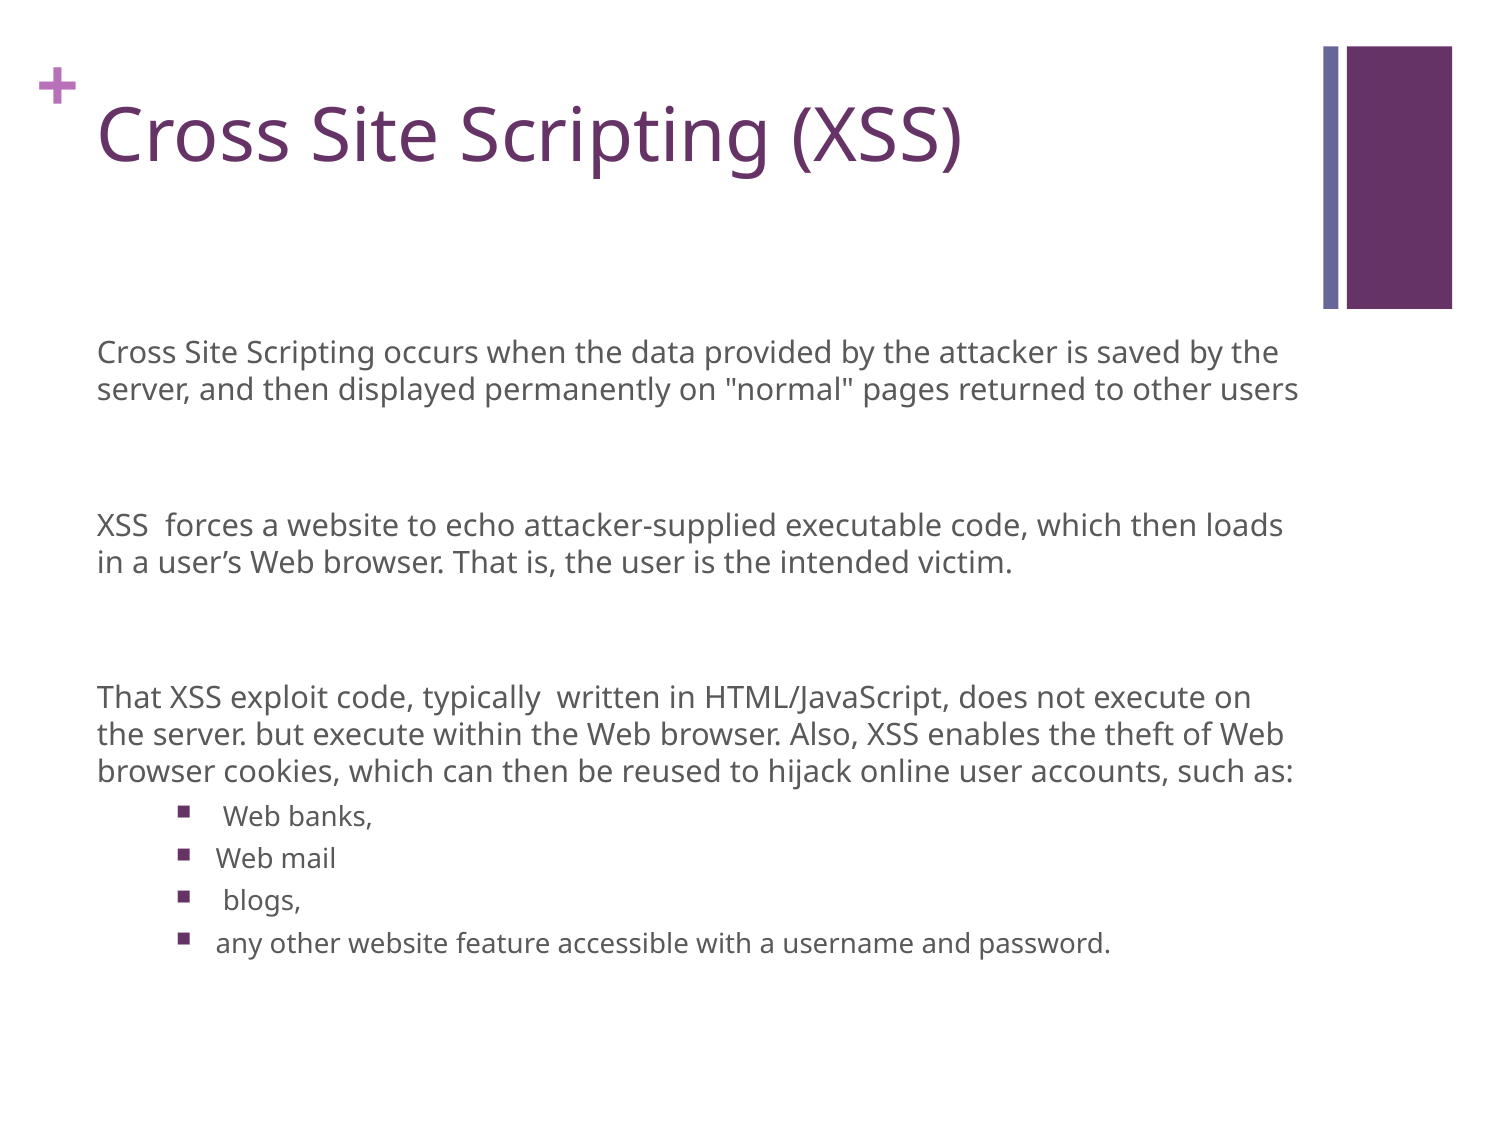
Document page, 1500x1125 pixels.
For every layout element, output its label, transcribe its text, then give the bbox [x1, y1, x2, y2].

title Cross Site Scripting (XSS) [81, 79, 1322, 263]
list Cross Site Scripting occurs when the data provided by the attacker is saved by the server, and then displayed permanently on "normal" pages returned to other users XSS forces a website to echo attacker-supplied executable code, which then loads in a user’s Web browser. That is, the user is the intended victim. That XSS exploit code, typically written in HTML/JavaScript, does not execute on the server. but execute within the Web browser. Also, XSS enables the theft of Web browser cookies, which can then be reused to hijack online user accounts, such as: Web banks, Web mail blogs, any other website feature accessible with a username and password. [81, 324, 1322, 1005]
